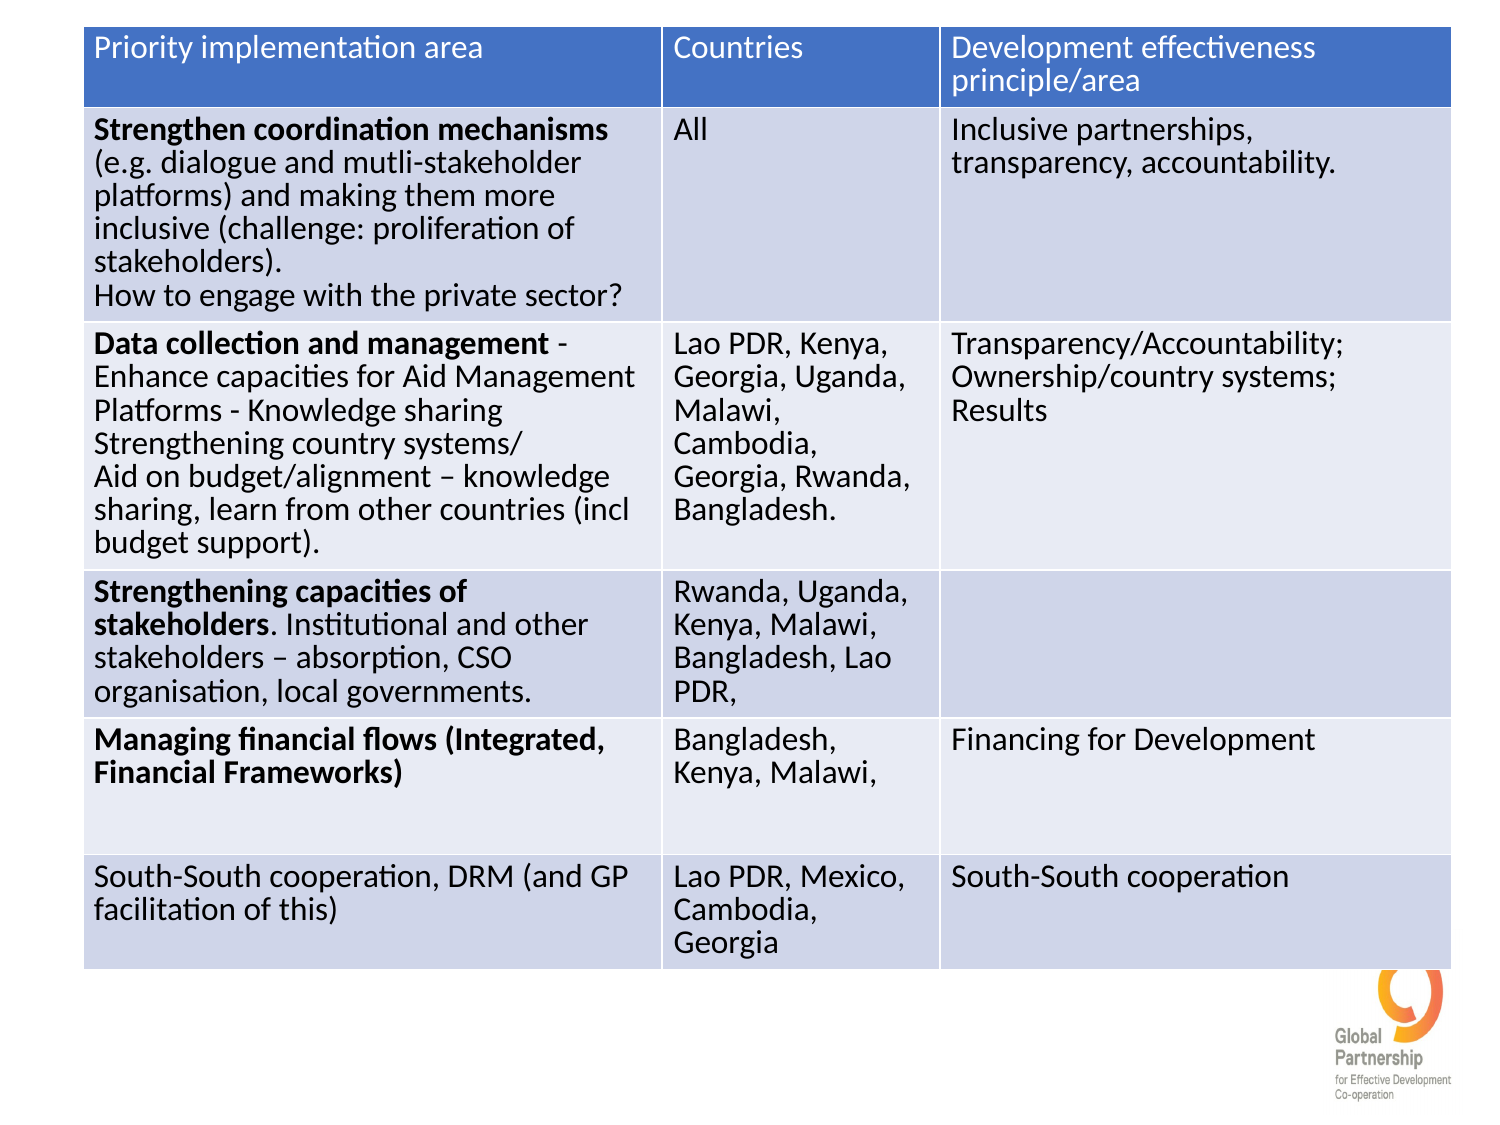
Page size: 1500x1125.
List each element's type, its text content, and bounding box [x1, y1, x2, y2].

table_cell Strengthening capacities of stakeholders. Institutional and other stakeholders – absorption, CSO organisation, local governments. [84, 571, 661, 717]
table_cell [941, 571, 1451, 717]
table_cell Lao PDR, Mexico, Cambodia, Georgia [663, 855, 939, 969]
table_cell All [663, 108, 939, 321]
table_cell Lao PDR, Kenya, Georgia, Uganda, Malawi, Cambodia, Georgia, Rwanda, Bangladesh. [663, 323, 939, 569]
table_cell South-South cooperation, DRM (and GP facilitation of this) [84, 855, 661, 969]
table_cell South-South cooperation [941, 855, 1451, 969]
table_cell Strengthen coordination mechanisms (e.g. dialogue and mutli-stakeholder platforms) and making them more inclusive (challenge: proliferation of stakeholders). How to engage with the private sector? [84, 108, 661, 321]
table_header Countries [663, 27, 939, 107]
table_header Priority implementation area [84, 27, 661, 107]
table_header Development effectiveness principle/area [941, 27, 1451, 107]
table_cell Rwanda, Uganda, Kenya, Malawi, Bangladesh, Lao PDR, [663, 571, 939, 717]
table_cell Inclusive partnerships, transparency, accountability. [941, 108, 1451, 321]
table_cell Transparency/Accountability; Ownership/country systems; Results [941, 323, 1451, 569]
table_cell Financing for Development [941, 719, 1451, 854]
picture [1323, 929, 1465, 1118]
table_cell Data collection and management - Enhance capacities for Aid Management Platforms - Knowledge sharing Strengthening country systems/ Aid on budget/alignment – knowledge sharing, learn from other countries (incl budget support). [84, 323, 661, 569]
table_cell Managing financial flows (Integrated, Financial Frameworks) [84, 719, 661, 854]
table_cell Bangladesh, Kenya, Malawi, [663, 719, 939, 854]
